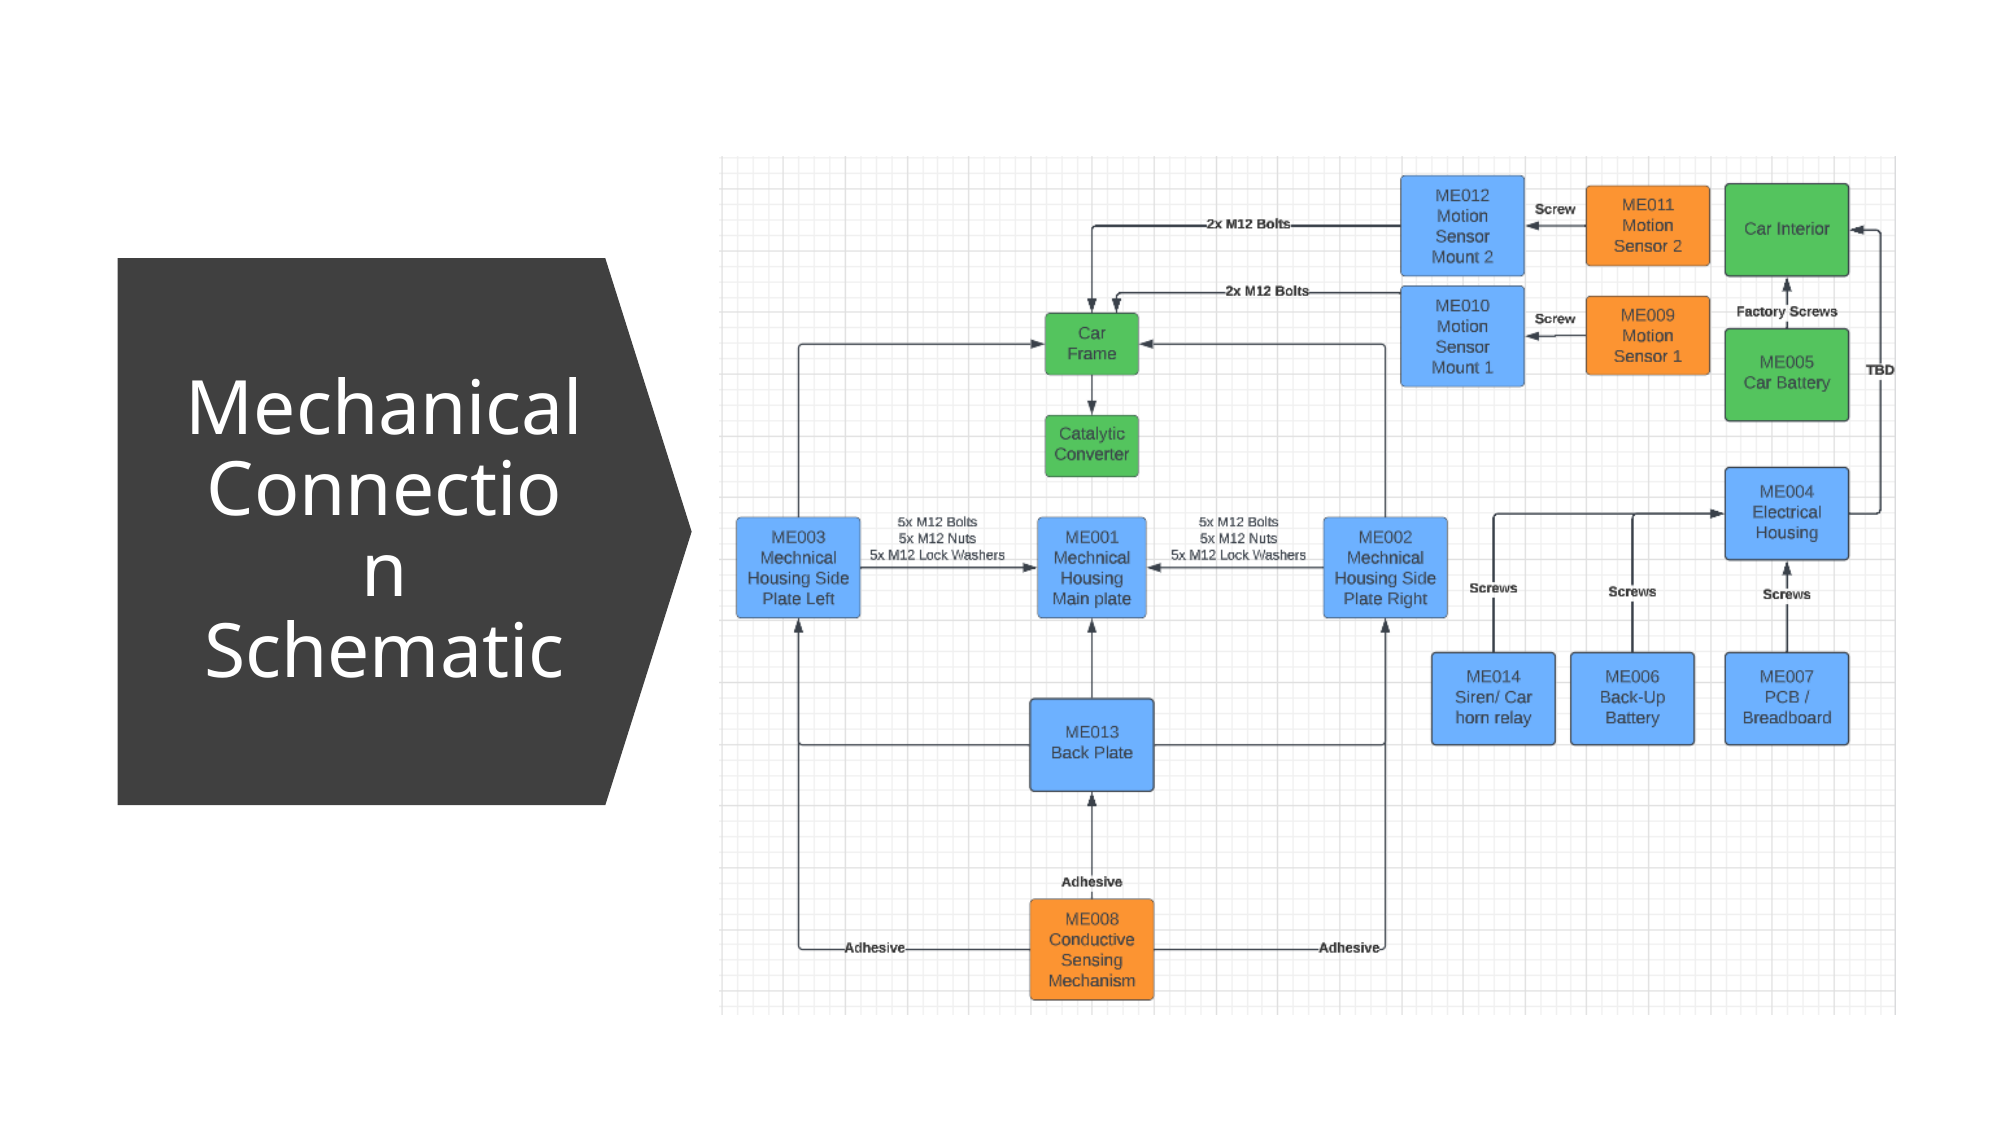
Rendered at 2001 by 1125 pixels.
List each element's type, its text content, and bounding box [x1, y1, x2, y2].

text_box [116, 257, 693, 807]
title Mechanical Connection Schematic [168, 322, 601, 741]
picture [719, 156, 1896, 1016]
